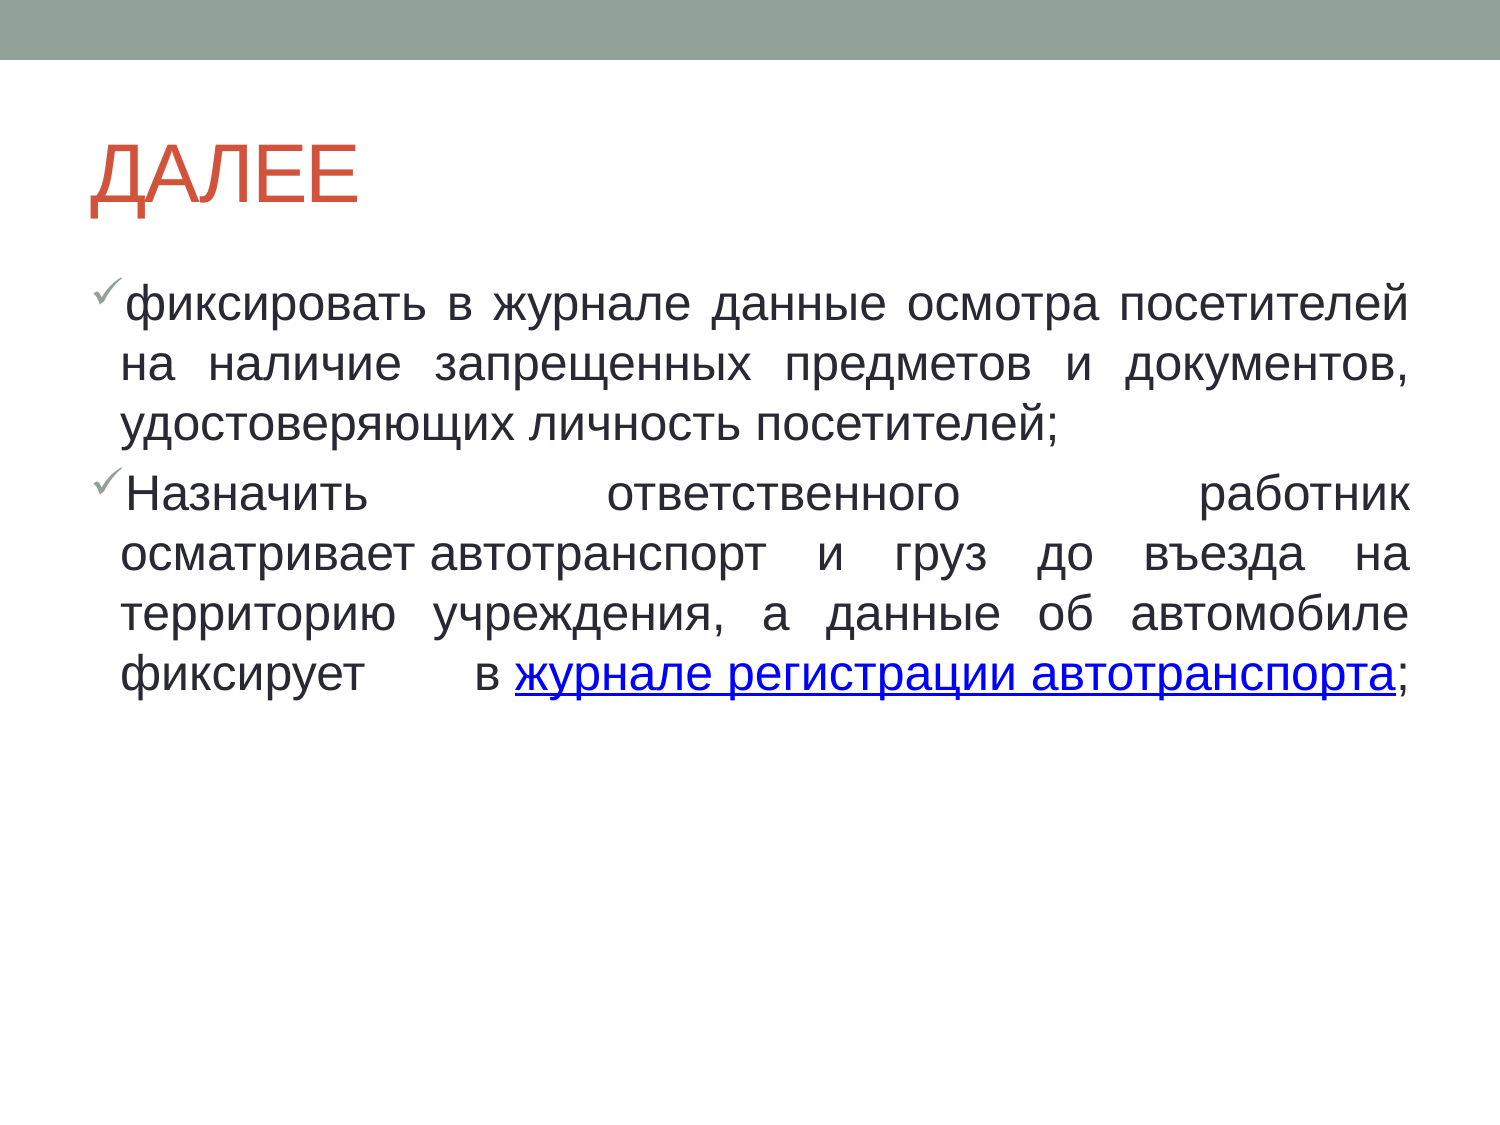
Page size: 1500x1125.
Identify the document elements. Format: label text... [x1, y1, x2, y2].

title ДАЛЕЕ [75, 87, 1425, 250]
list фиксировать в журнале данные осмотра посетителей на наличие запрещенных предметов и документов, удостоверяющих личность посетителей; Назначить ответственного работник осматривает автотранспорт и груз до въезда на территорию учреждения, а данные об автомобиле фиксирует в журнале регистрации автотранспорта; [75, 262, 1425, 1063]
